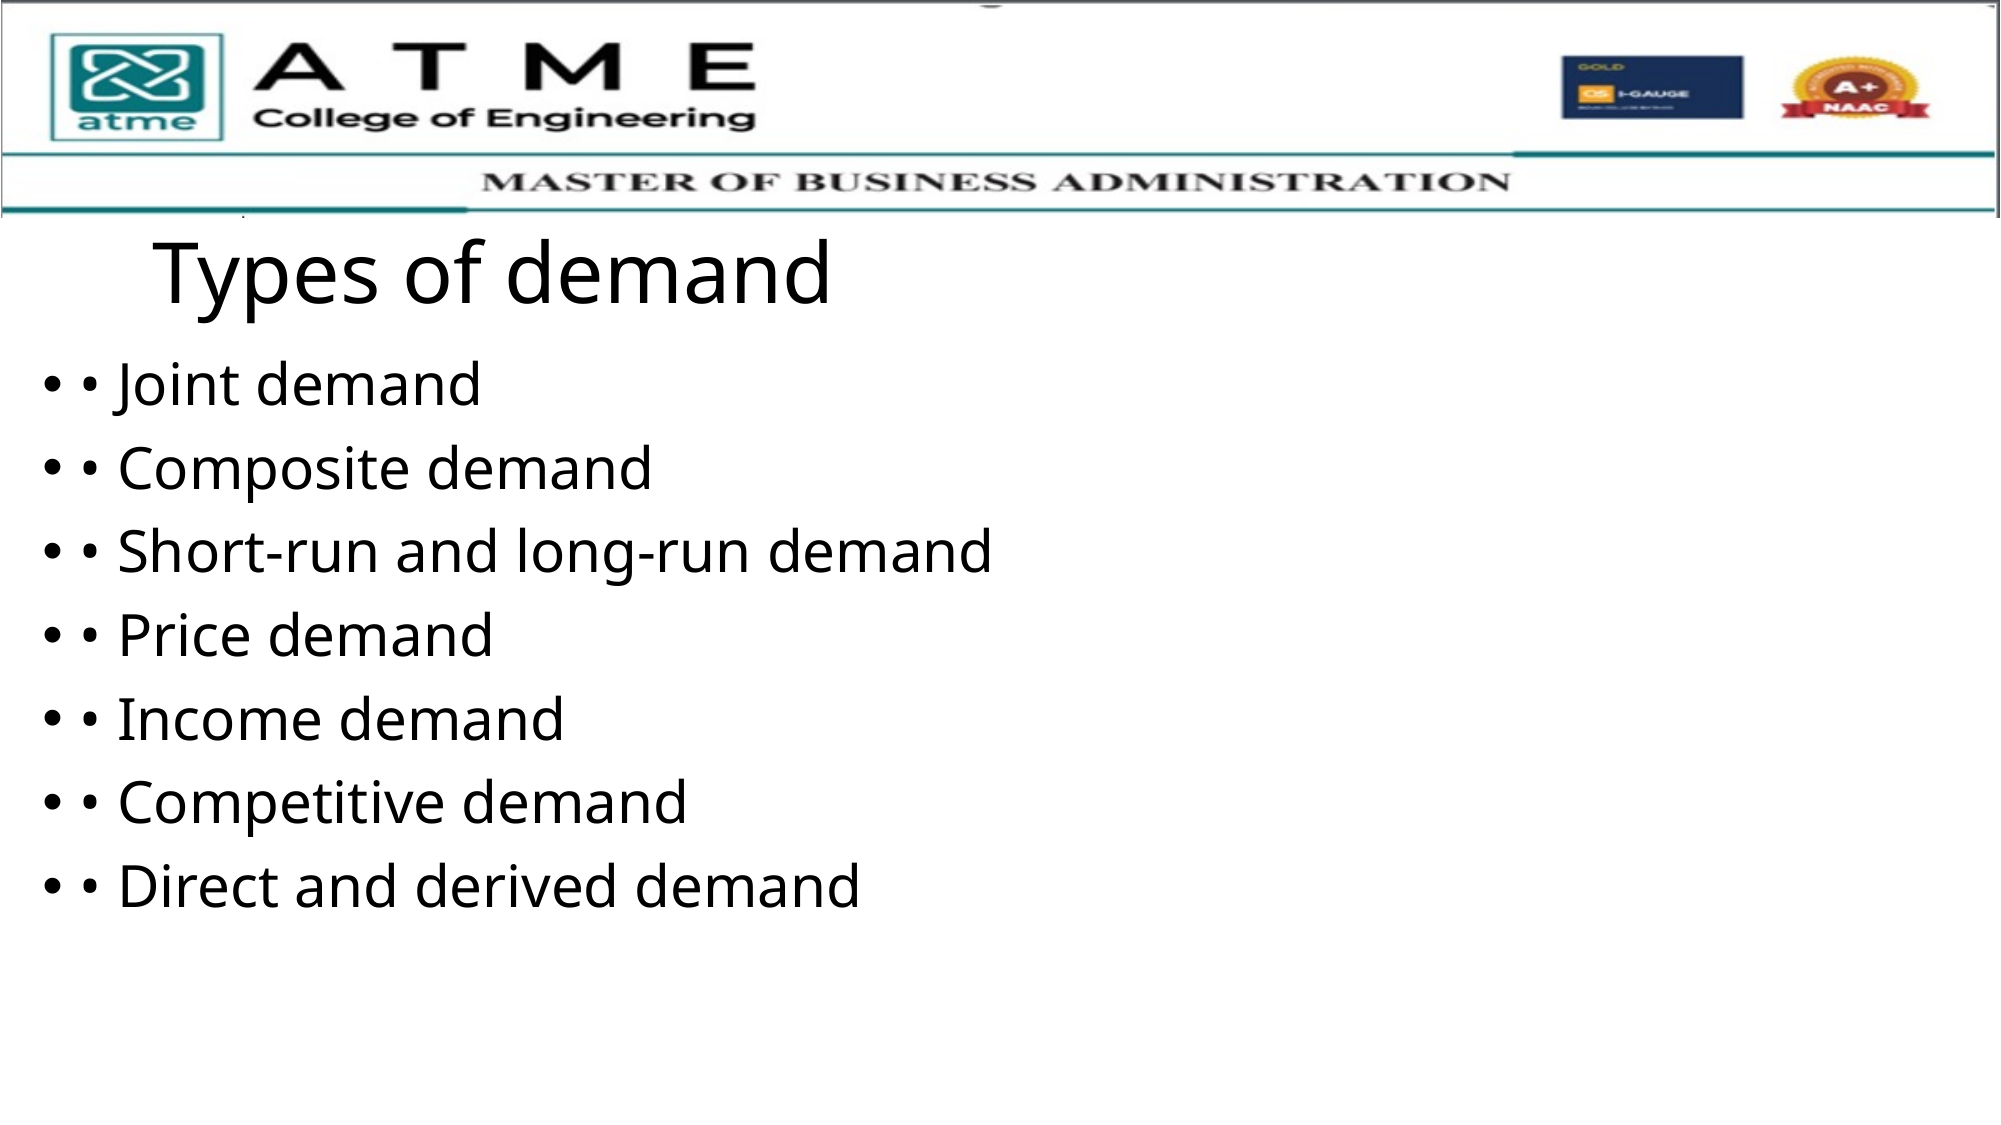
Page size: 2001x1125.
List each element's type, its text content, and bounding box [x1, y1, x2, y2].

title Types of demand [137, 222, 1863, 330]
list • Joint demand • Composite demand • Short-run and long-run demand • Price demand • Income demand • Competitive demand • Direct and derived demand [27, 347, 2000, 1096]
picture [1, 0, 2000, 218]
